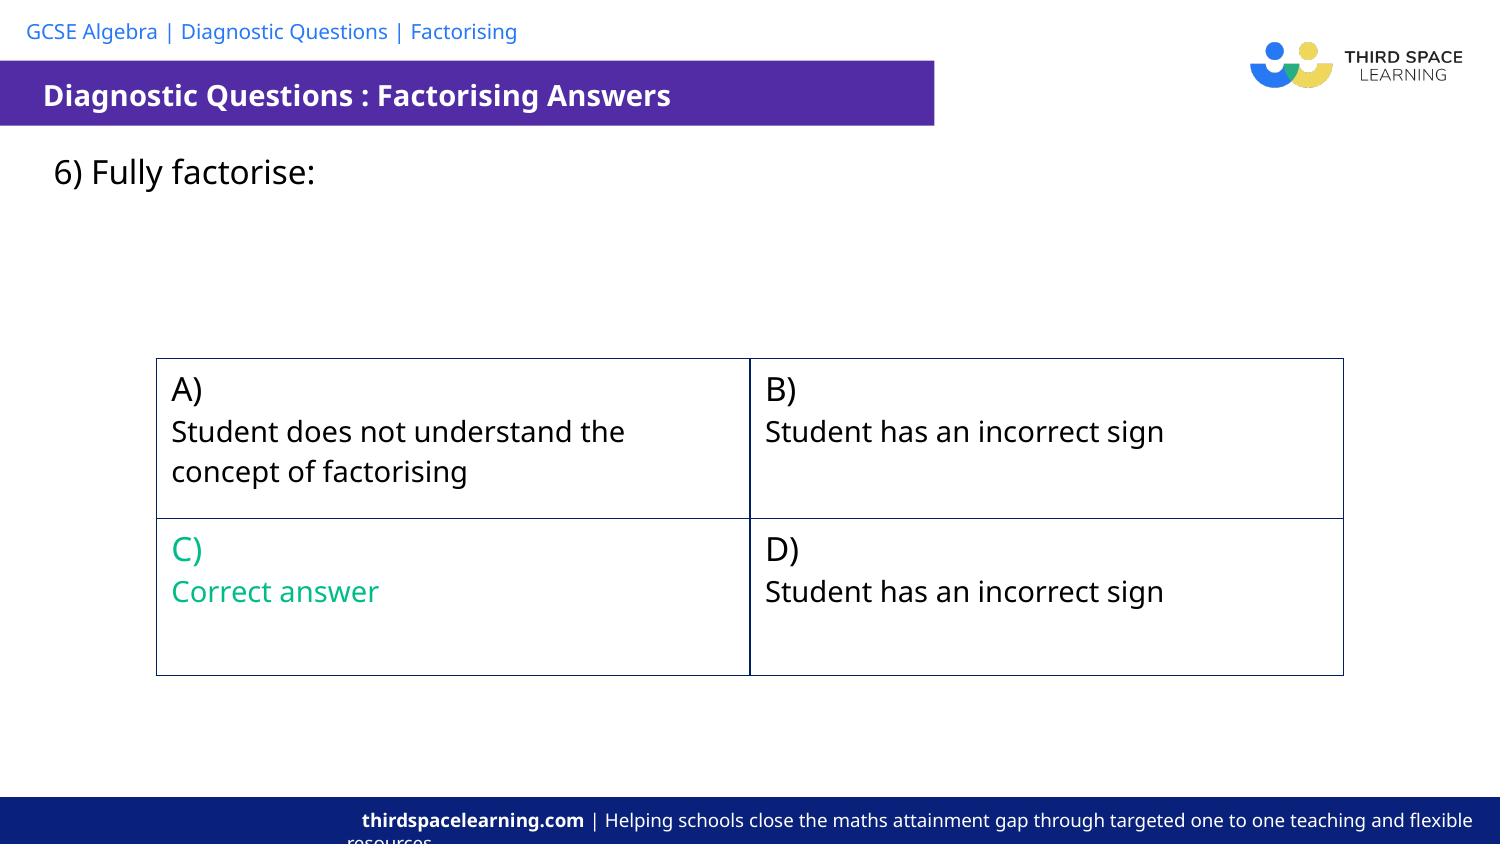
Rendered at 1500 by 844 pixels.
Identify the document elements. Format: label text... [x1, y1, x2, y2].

text_box Diagnostic Questions : Factorising Answers [27, 61, 849, 127]
picture [1250, 33, 1465, 99]
